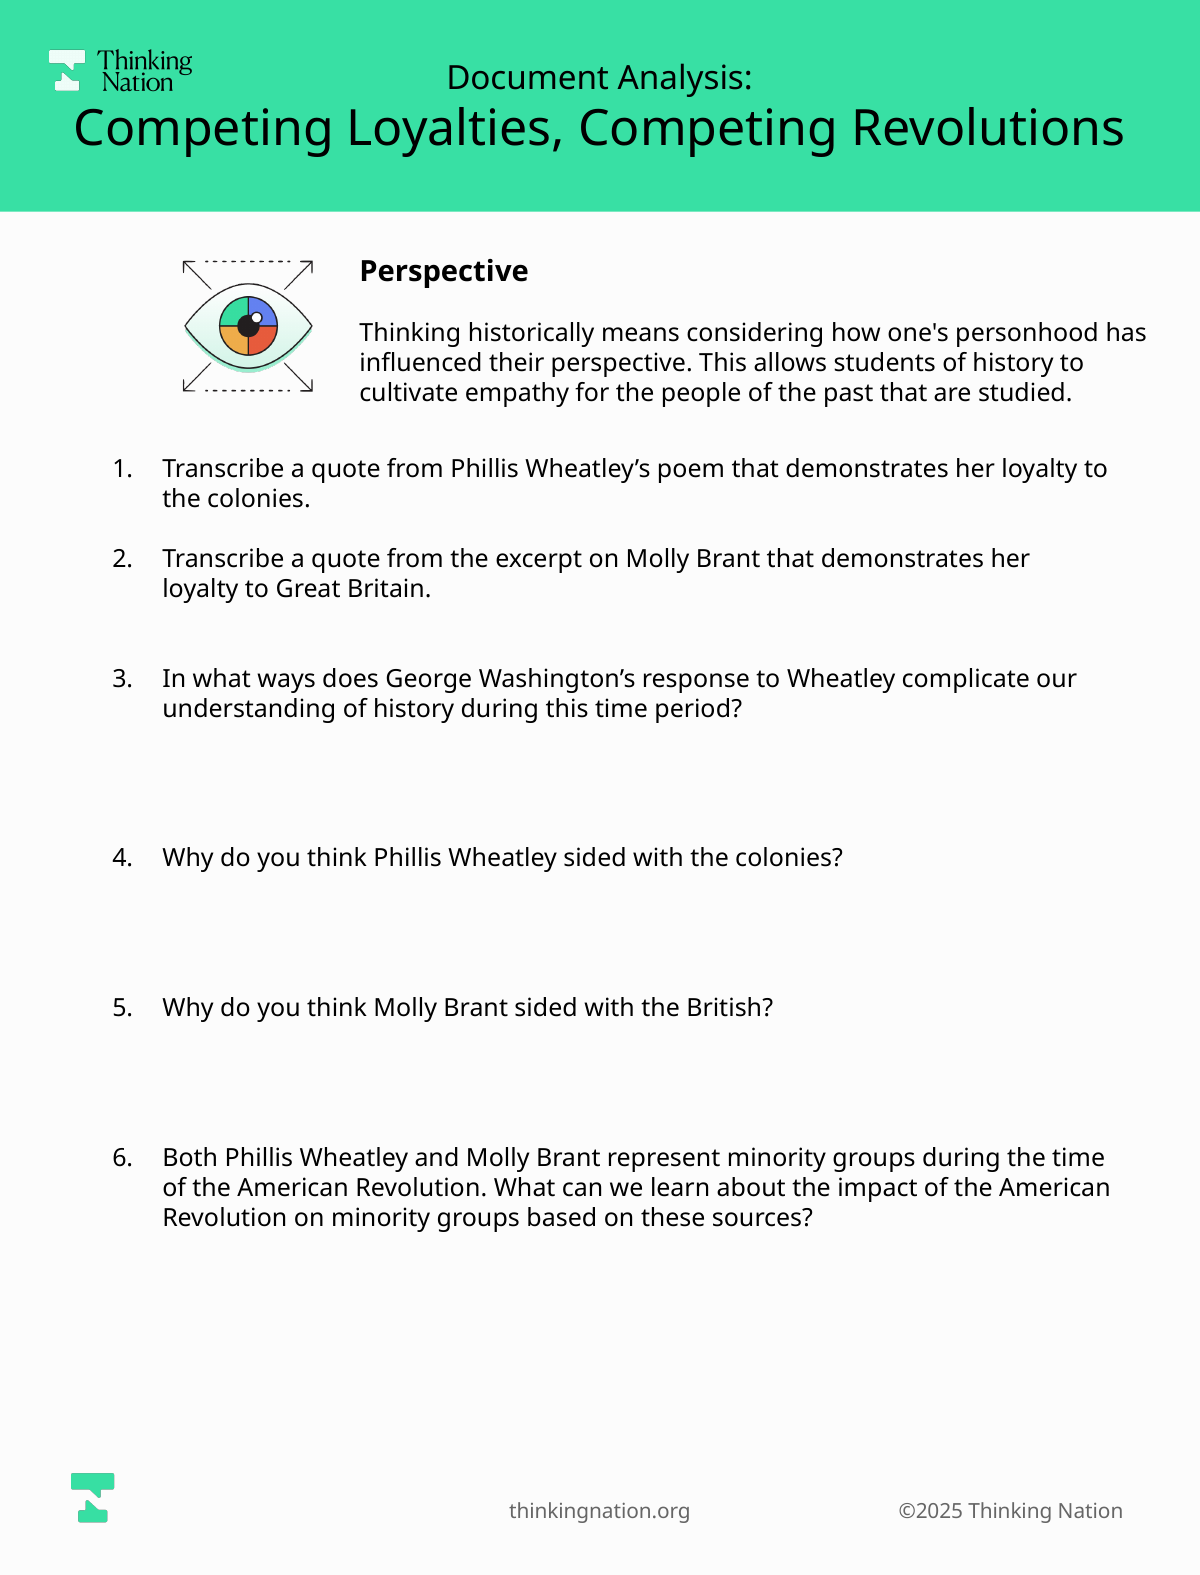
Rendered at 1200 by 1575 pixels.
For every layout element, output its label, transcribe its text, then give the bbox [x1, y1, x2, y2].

picture [33, 35, 197, 104]
text_box Document Analysis: Competing Loyalties, Competing Revolutions [0, 0, 1200, 212]
text_box ©2025 Thinking Nation [854, 1483, 1139, 1532]
text_box Perspective Thinking historically means considering how one's personhood has influenced their perspective. This allows students of history to cultivate empathy for the people of the past that are studied. [341, 232, 1179, 420]
text_box Transcribe a quote from Phillis Wheatley’s poem that demonstrates her loyalty to the colonies. Transcribe a quote from the excerpt on Molly Brant that demonstrates her loyalty to Great Britain. In what ways does George Washington’s response to Wheatley complicate our understanding of history during this time period? Why do you think Phillis Wheatley sided with the colonies? Why do you think Molly Brant sided with the British? Both Phillis Wheatley and Molly Brant represent minority groups during the time of the American Revolution. What can we learn about the impact of the American Revolution on minority groups based on these sources? [72, 437, 1128, 1386]
text_box thinkingnation.org [457, 1483, 742, 1532]
picture [153, 232, 341, 420]
picture [58, 1463, 127, 1532]
